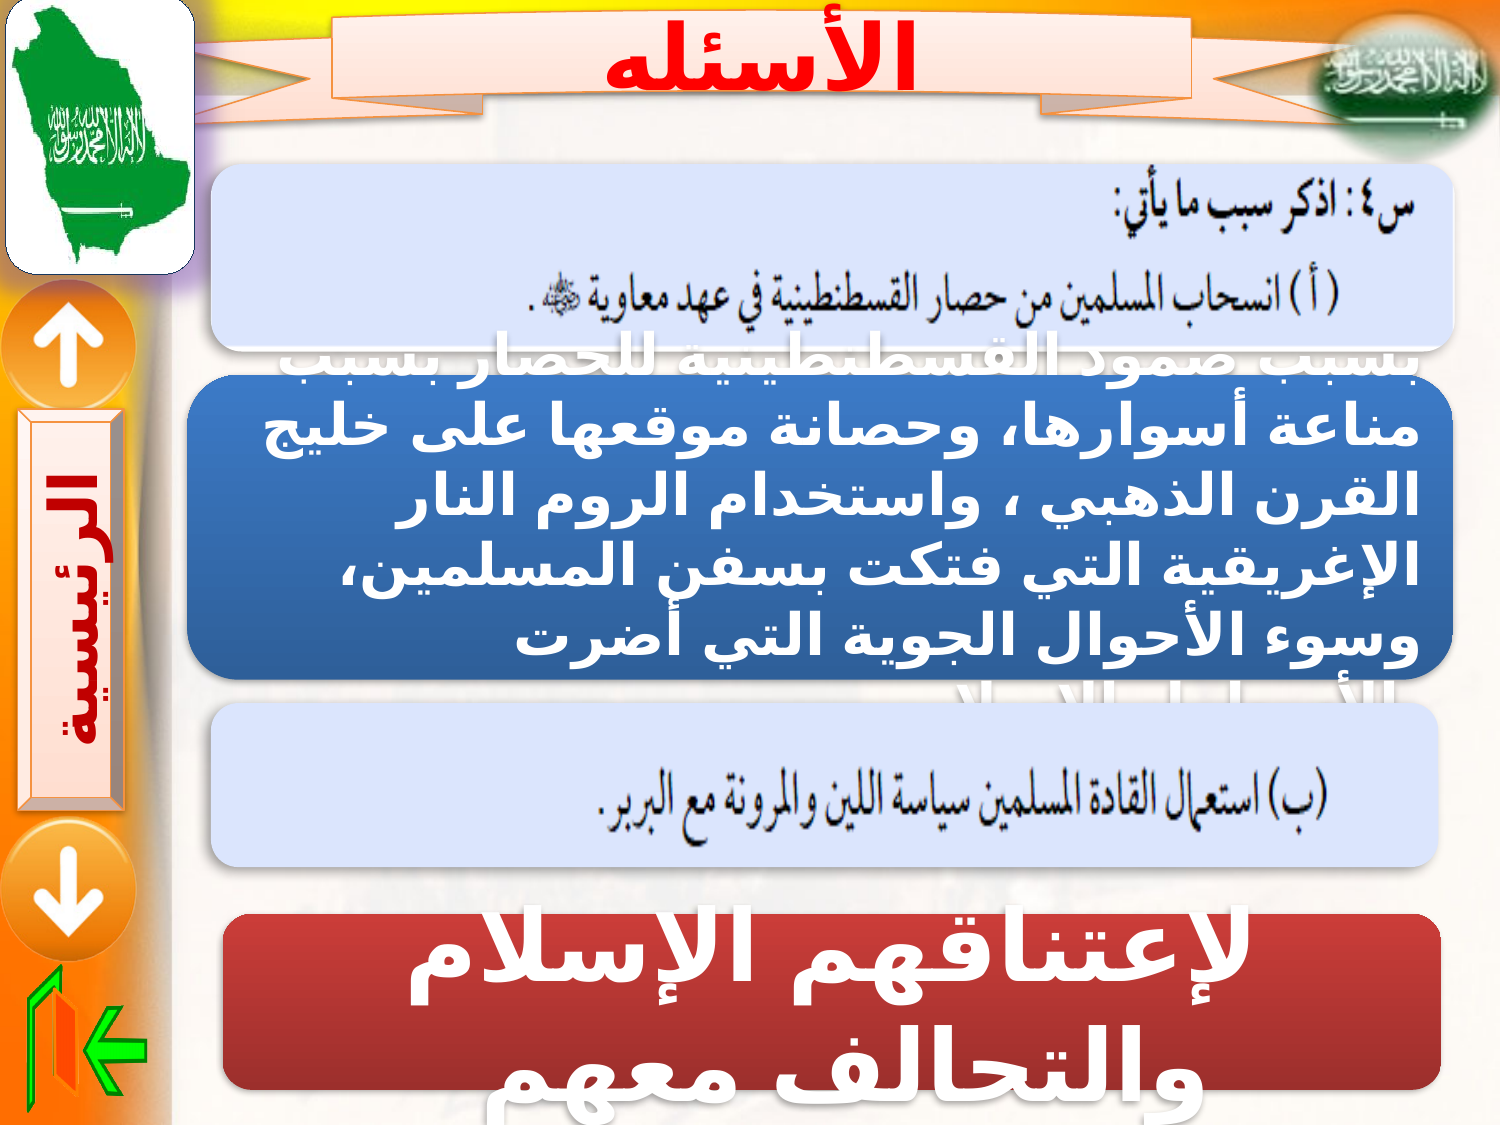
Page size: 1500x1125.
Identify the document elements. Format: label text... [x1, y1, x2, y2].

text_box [0, 276, 154, 1125]
text_box بسبب صمود القسطنطينية للحصار بسبب مناعة أسوارها، وحصانة موقعها على خليج القرن الذهبي ، واستخدام الروم النار الإغريقية التي فتكت بسفن المسلمين، وسوء الأحوال الجوية التي أضرت بالأسطول الإسلامي. [187, 374, 1454, 680]
picture [218, 60, 303, 105]
text_box لإعتناقهم الإسلام والتحالف معهم [222, 914, 1442, 1090]
picture [154, 0, 1500, 1125]
text_box الأسئله [229, 9, 1287, 124]
picture [5, 0, 195, 275]
